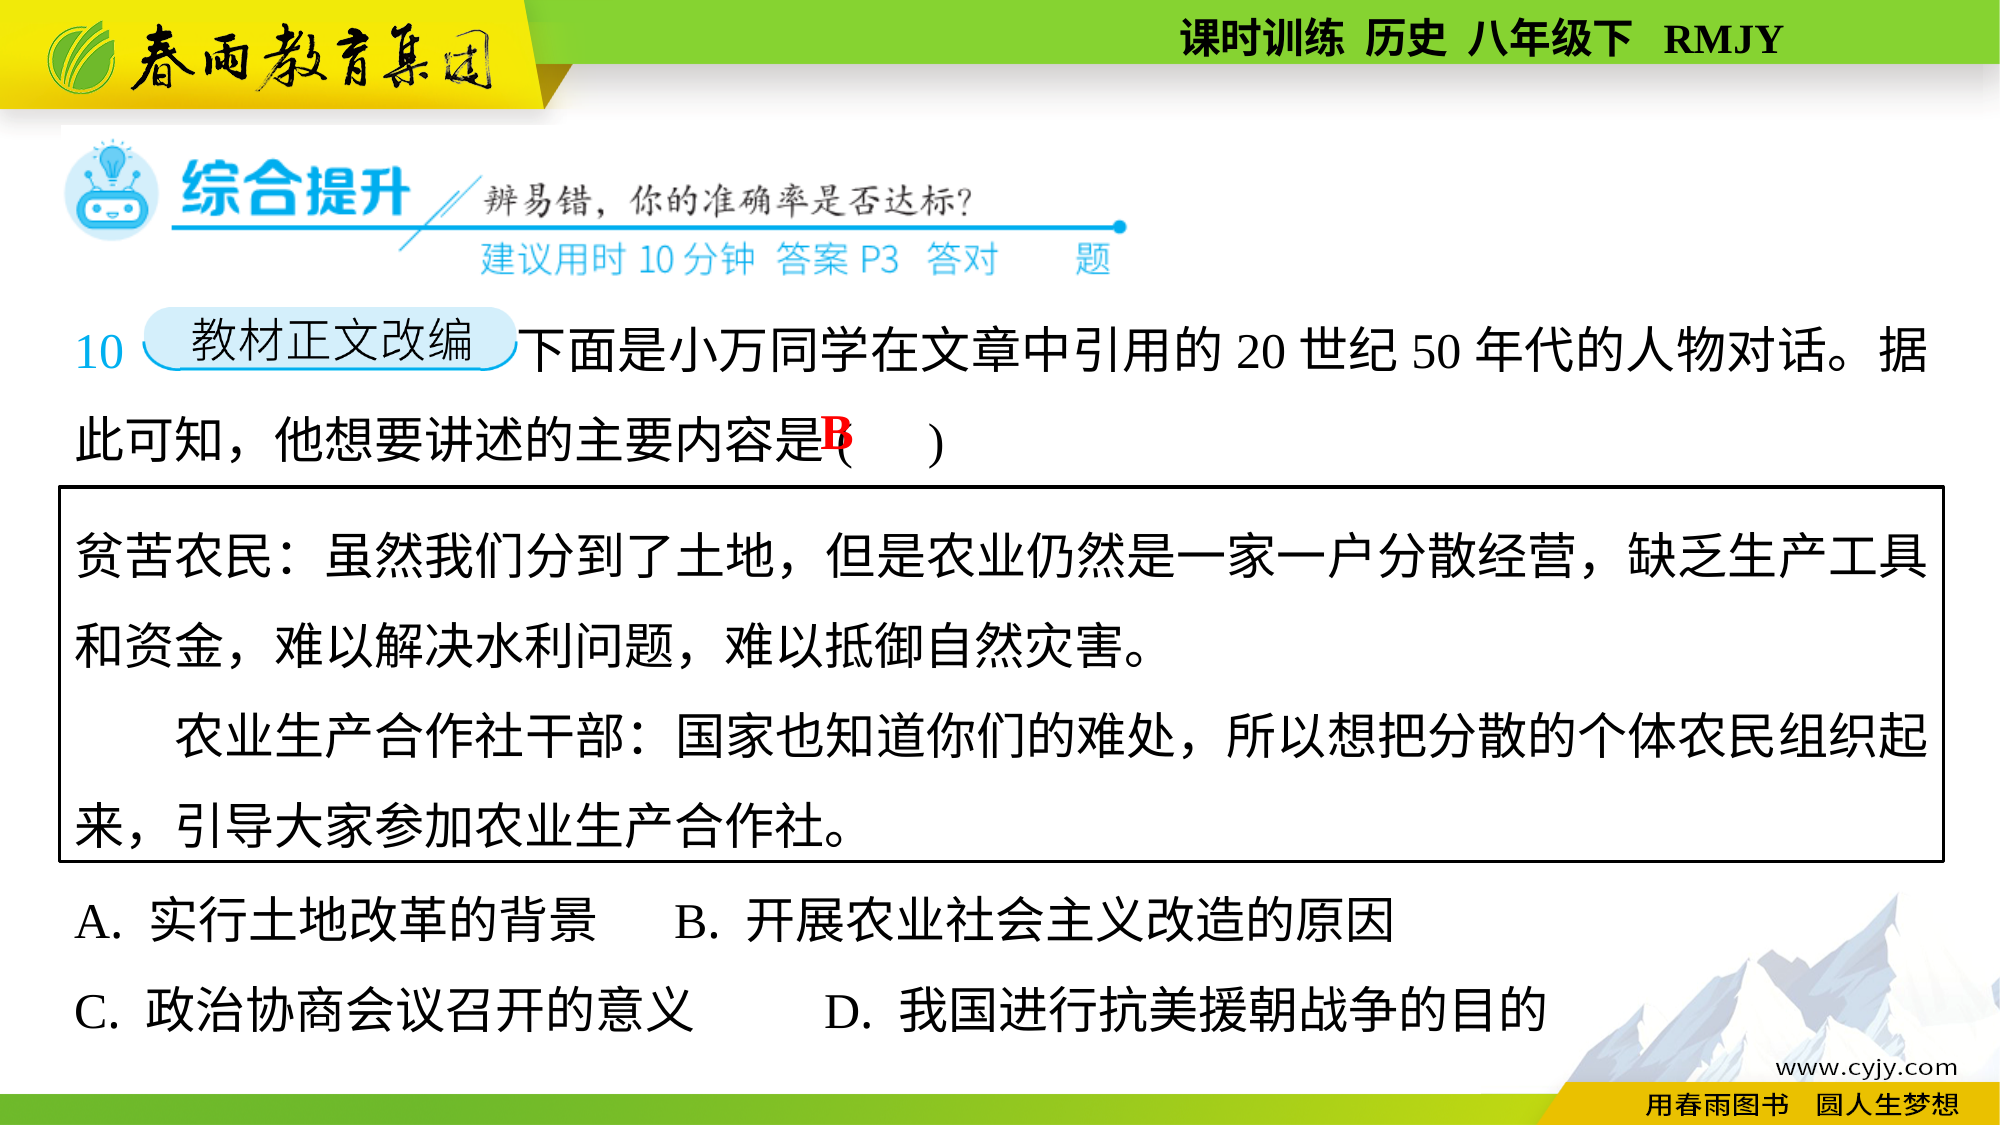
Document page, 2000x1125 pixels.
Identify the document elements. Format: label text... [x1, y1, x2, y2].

text_box 贫苦农民：虽然我们分到了土地，但是农业仍然是一家一户分散经营，缺乏生产工具和资金，难以解决水利问题，难以抵御自然灾害。 农业生产合作社干部：国家也知道你们的难处，所以想把分散的个体农民组织起来，引导大家参加农业生产合作社。 [59, 486, 1944, 862]
list 10 下面是小万同学在文章中引用的20世纪50年代的人物对话。据此可知，他想要讲述的主要内容是( ) A. 实行土地改革的背景 B. 开展农业社会主义改造的原因 C. 政治协商会议召开的意义 D. 我国进行抗美援朝战争的目的 [59, 862, 1944, 1069]
list 10 下面是小万同学在文章中引用的20世纪50年代的人物对话。据此可知，他想要讲述的主要内容是( ) A. 实行土地改革的背景 B. 开展农业社会主义改造的原因 C. 政治协商会议召开的意义 D. 我国进行抗美援朝战争的目的 [59, 281, 1944, 486]
text_box B [805, 391, 869, 467]
picture [0, 0, 2000, 1125]
